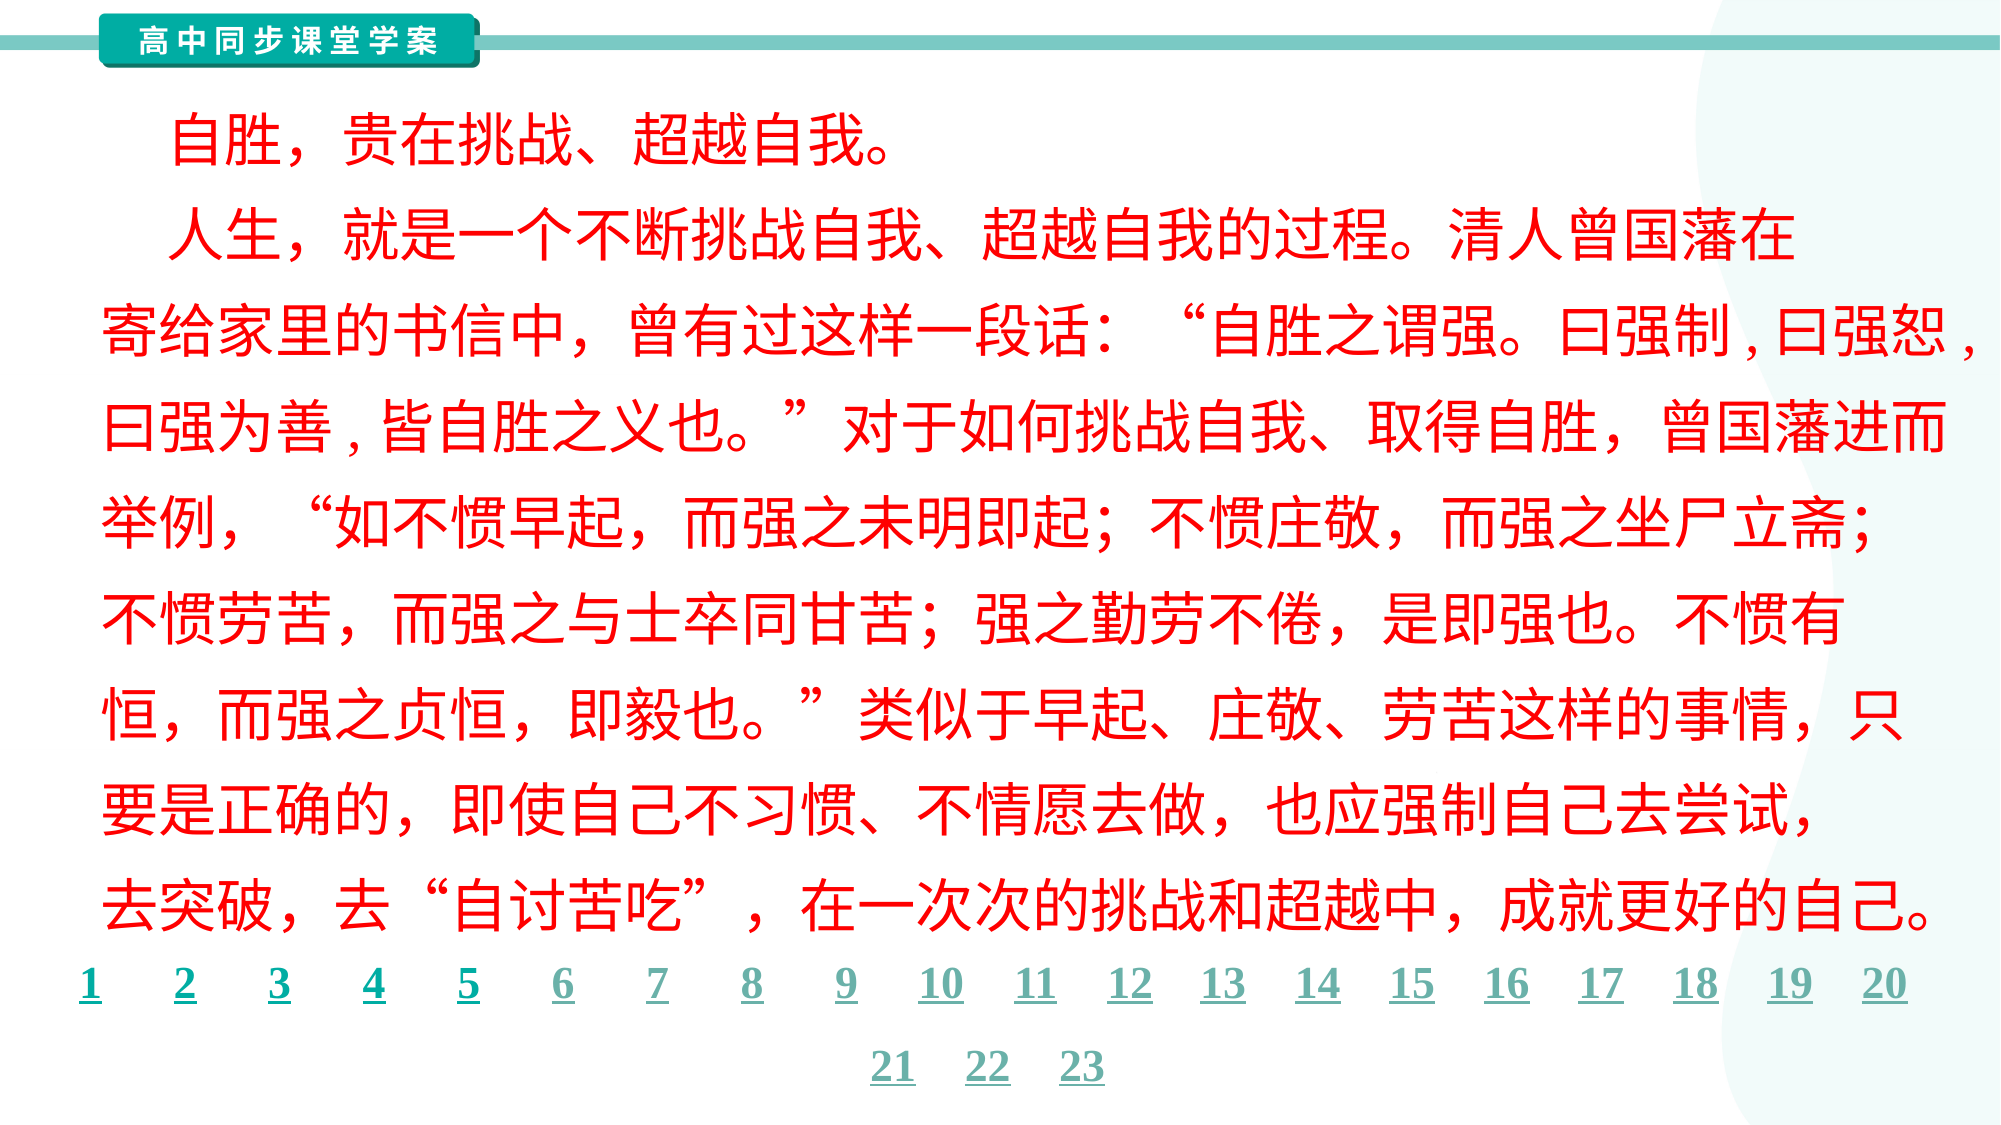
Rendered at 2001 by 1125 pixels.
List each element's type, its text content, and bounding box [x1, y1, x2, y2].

picture [0, 0, 2000, 1125]
text_box 自胜，贵在挑战、超越自我。 人生，就是一个不断挑战自我、超越自我的过程。清人曾国藩在 寄给家里的书信中，曾有过这样一段话：“自胜之谓强。曰强制,曰强恕, 曰强为善,皆自胜之义也。”对于如何挑战自我、取得自胜，曾国藩进而 举例，“如不惯早起，而强之未明即起；不惯庄敬，而强之坐尸立斋； 不惯劳苦，而强之与士卒同甘苦；强之勤劳不倦，是即强也。不惯有 恒，而强之贞恒，即毅也。”类似于早起、庄敬、劳苦这样的事情，只 要是正确的，即使自己不习惯、不情愿去做，也应强制自己去尝试， 去突破，去“自讨苦吃”，在一次次的挑战和超越中，成就更好的自己。 [100, 76, 1899, 940]
